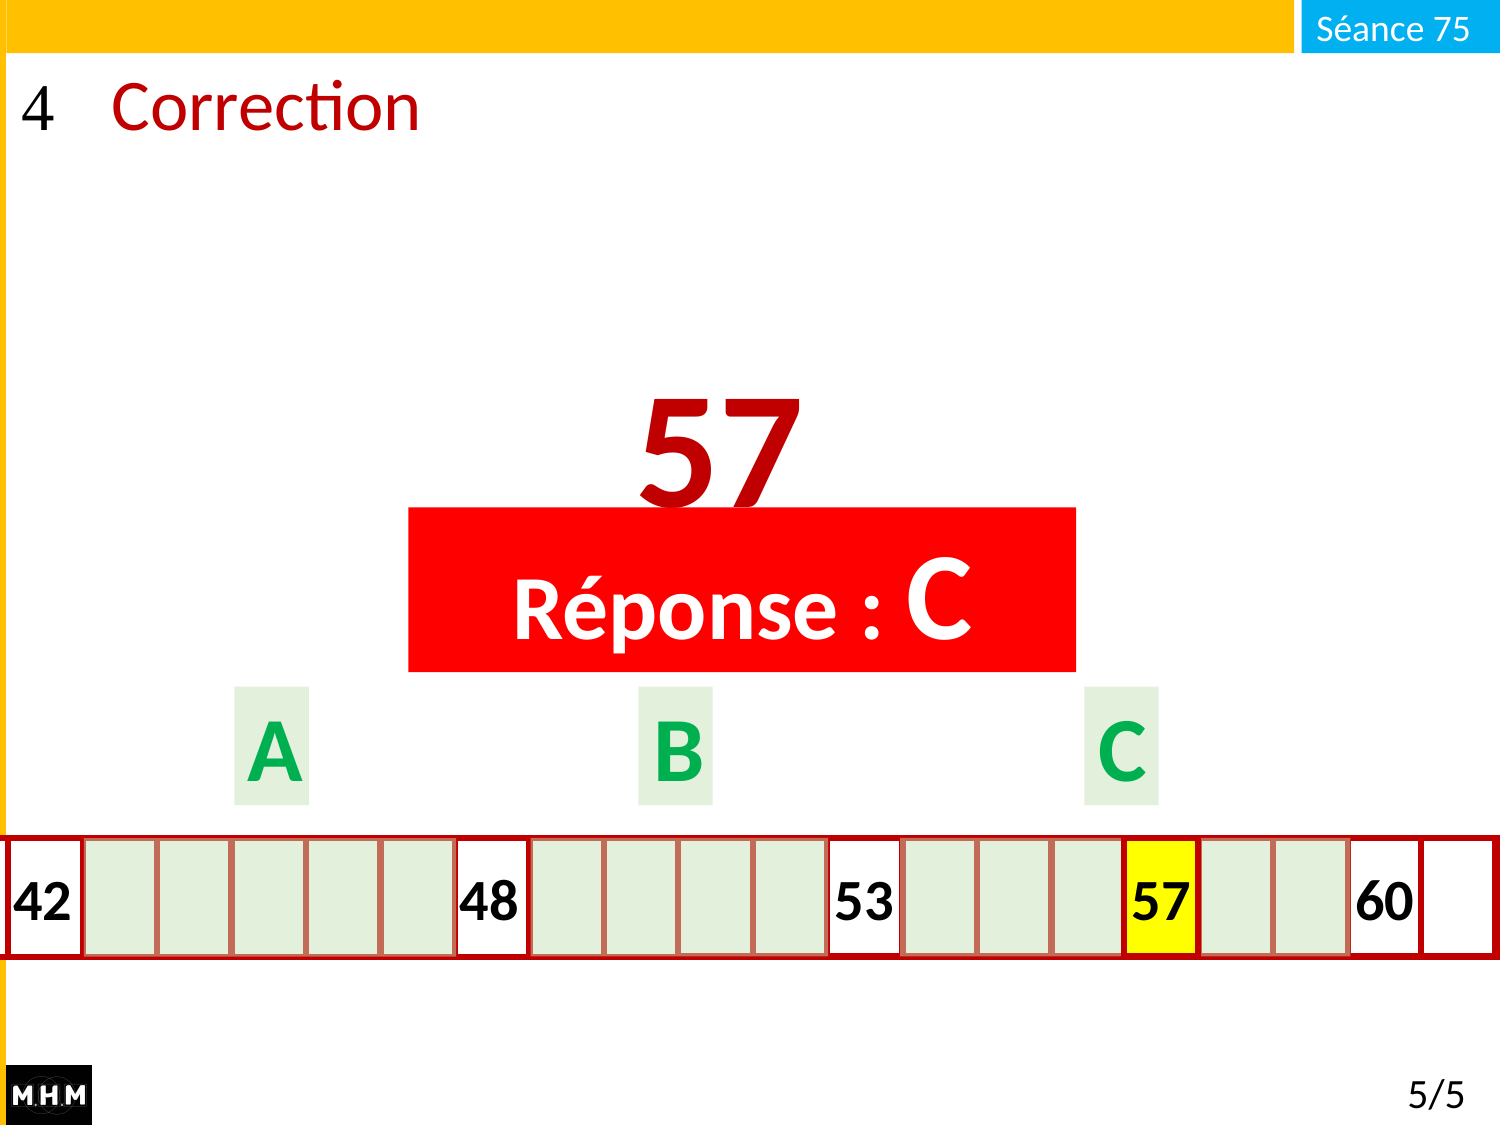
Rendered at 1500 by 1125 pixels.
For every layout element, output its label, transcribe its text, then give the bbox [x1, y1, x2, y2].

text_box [0, 838, 1500, 957]
text_box A [232, 682, 308, 808]
text_box Réponse : C [408, 507, 1077, 673]
text_box 57 [610, 333, 829, 507]
text_box C [1084, 682, 1159, 808]
picture [6, 1065, 92, 1125]
title Correction [96, 60, 1391, 155]
text_box B [638, 682, 713, 808]
list 5/5 [1373, 1064, 1500, 1125]
